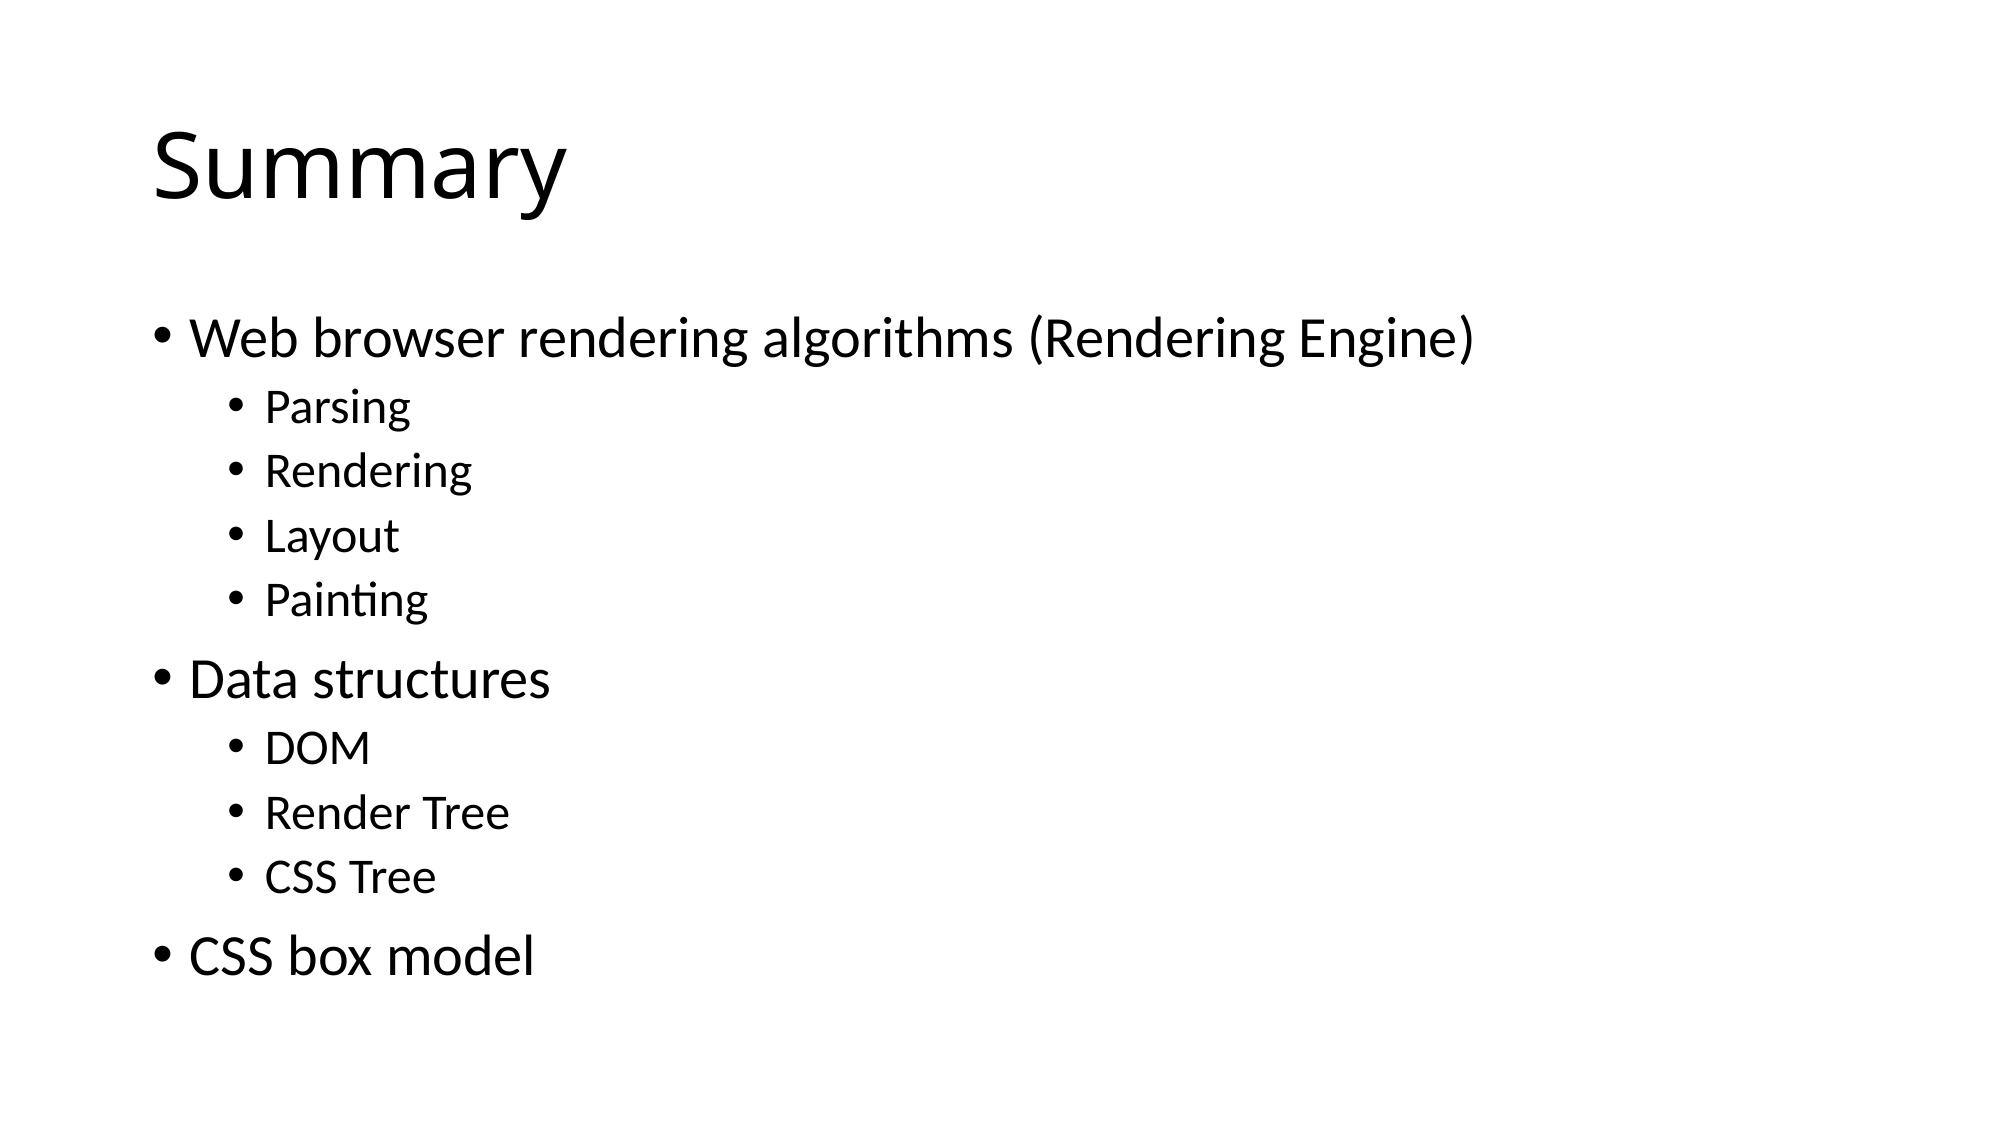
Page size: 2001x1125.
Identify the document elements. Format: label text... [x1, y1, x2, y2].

title Summary [137, 59, 1863, 278]
list Web browser rendering algorithms (Rendering Engine) Parsing Rendering Layout Painting Data structures DOM Render Tree CSS Tree CSS box model [137, 299, 1863, 1014]
